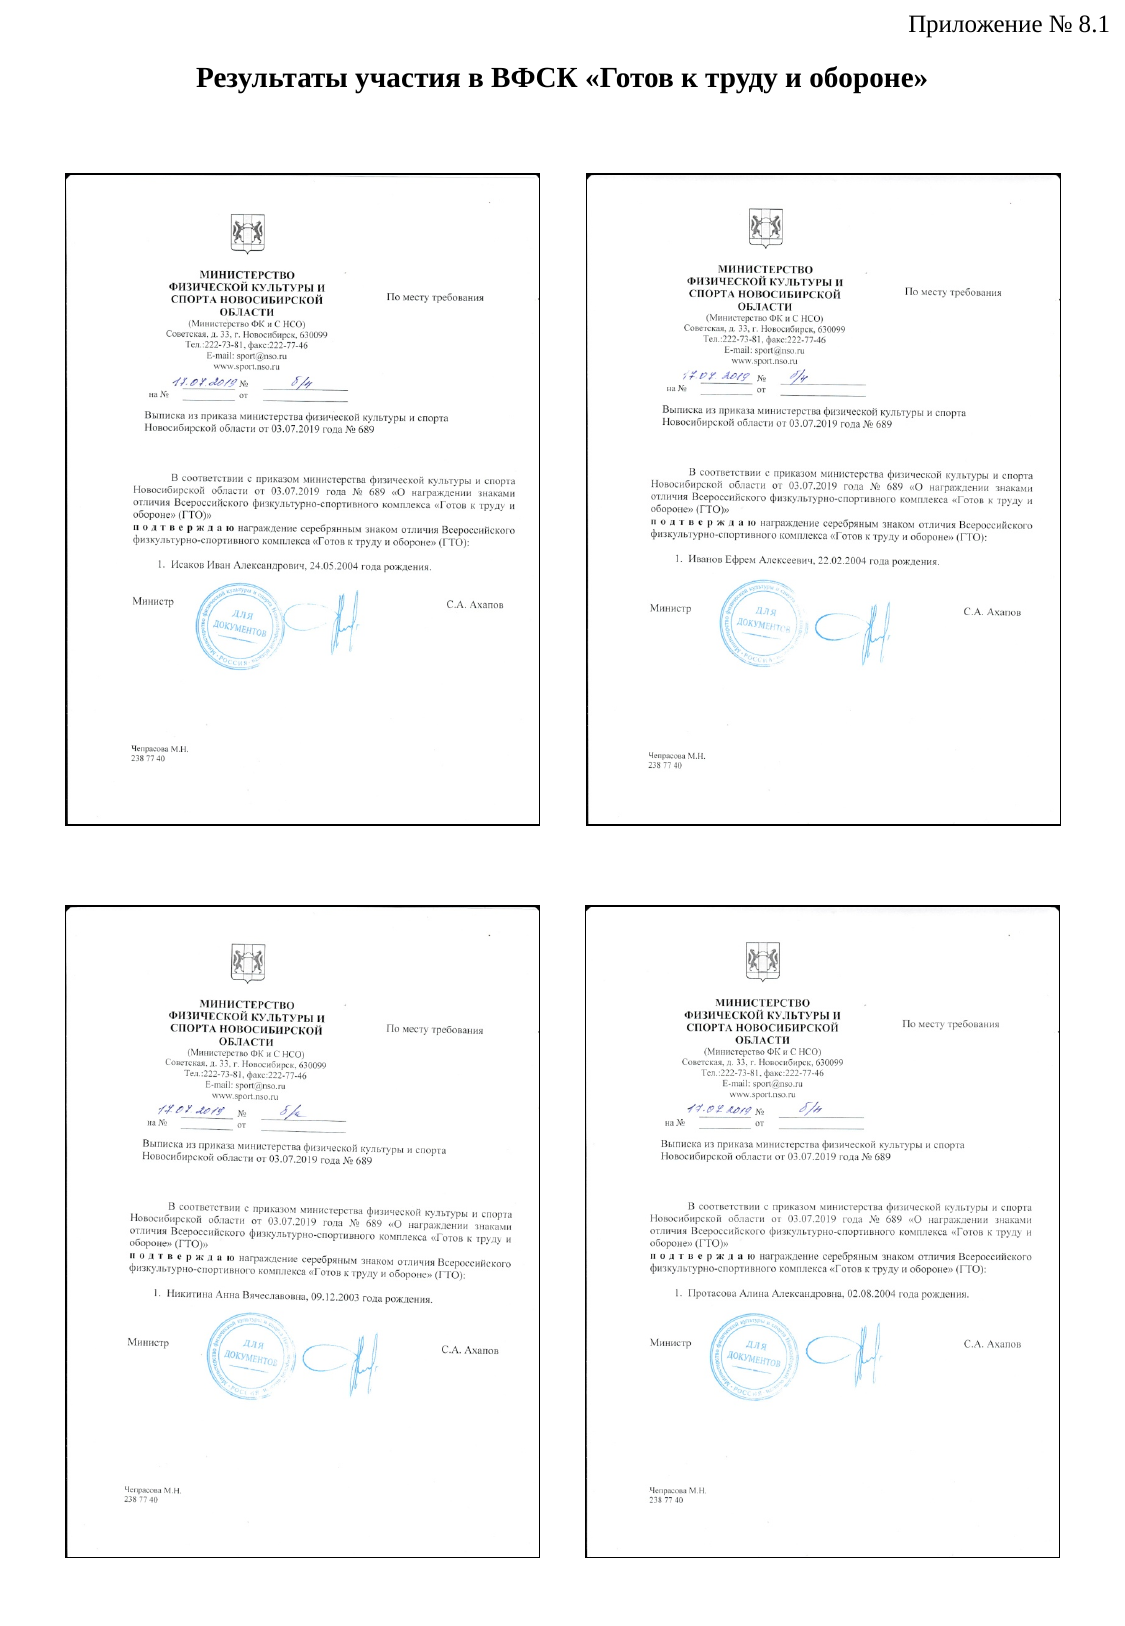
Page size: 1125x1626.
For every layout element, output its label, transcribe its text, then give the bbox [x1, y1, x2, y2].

picture [585, 906, 1059, 1557]
text_box Результаты участия в ВФСК «Готов к труду и обороне» [0, 50, 1125, 101]
picture [66, 906, 539, 1557]
picture [66, 174, 539, 825]
text_box Приложение № 8.1 [614, 0, 1125, 45]
picture [586, 174, 1060, 825]
